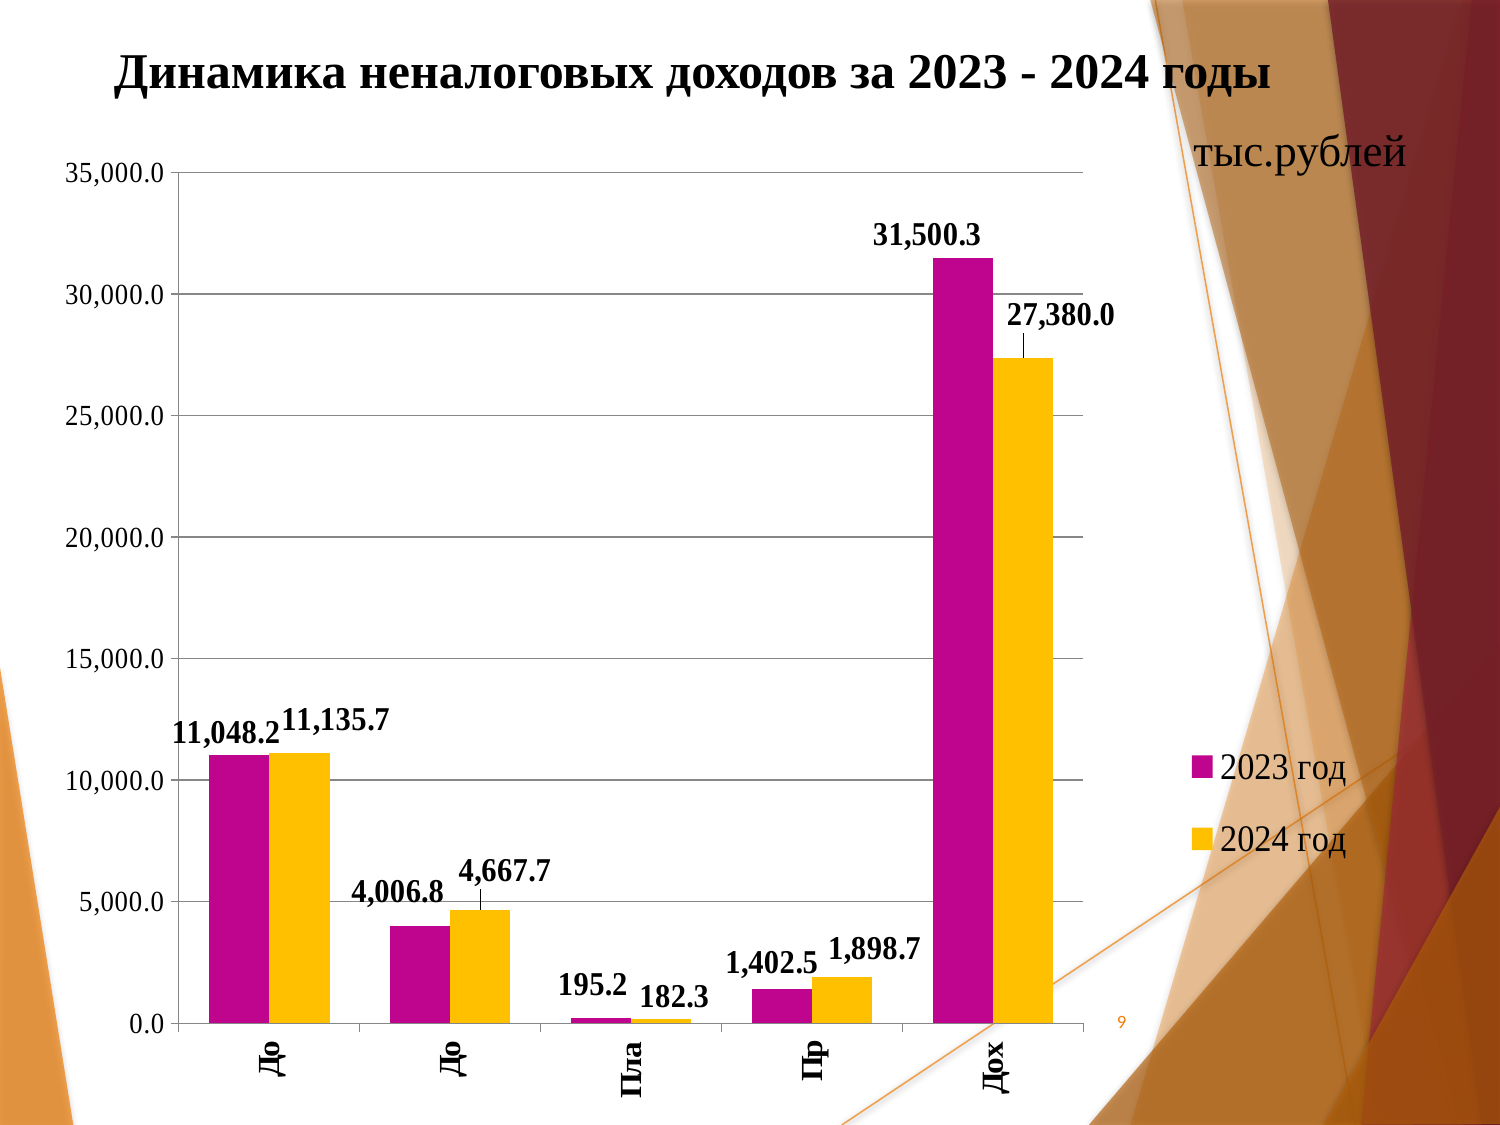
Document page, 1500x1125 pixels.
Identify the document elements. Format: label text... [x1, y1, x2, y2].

chart [64, 136, 1436, 1125]
title Динамика неналоговых доходов за 2023 - 2024 годы [17, 30, 1368, 114]
text_box тыс.рублей [1139, 113, 1461, 183]
